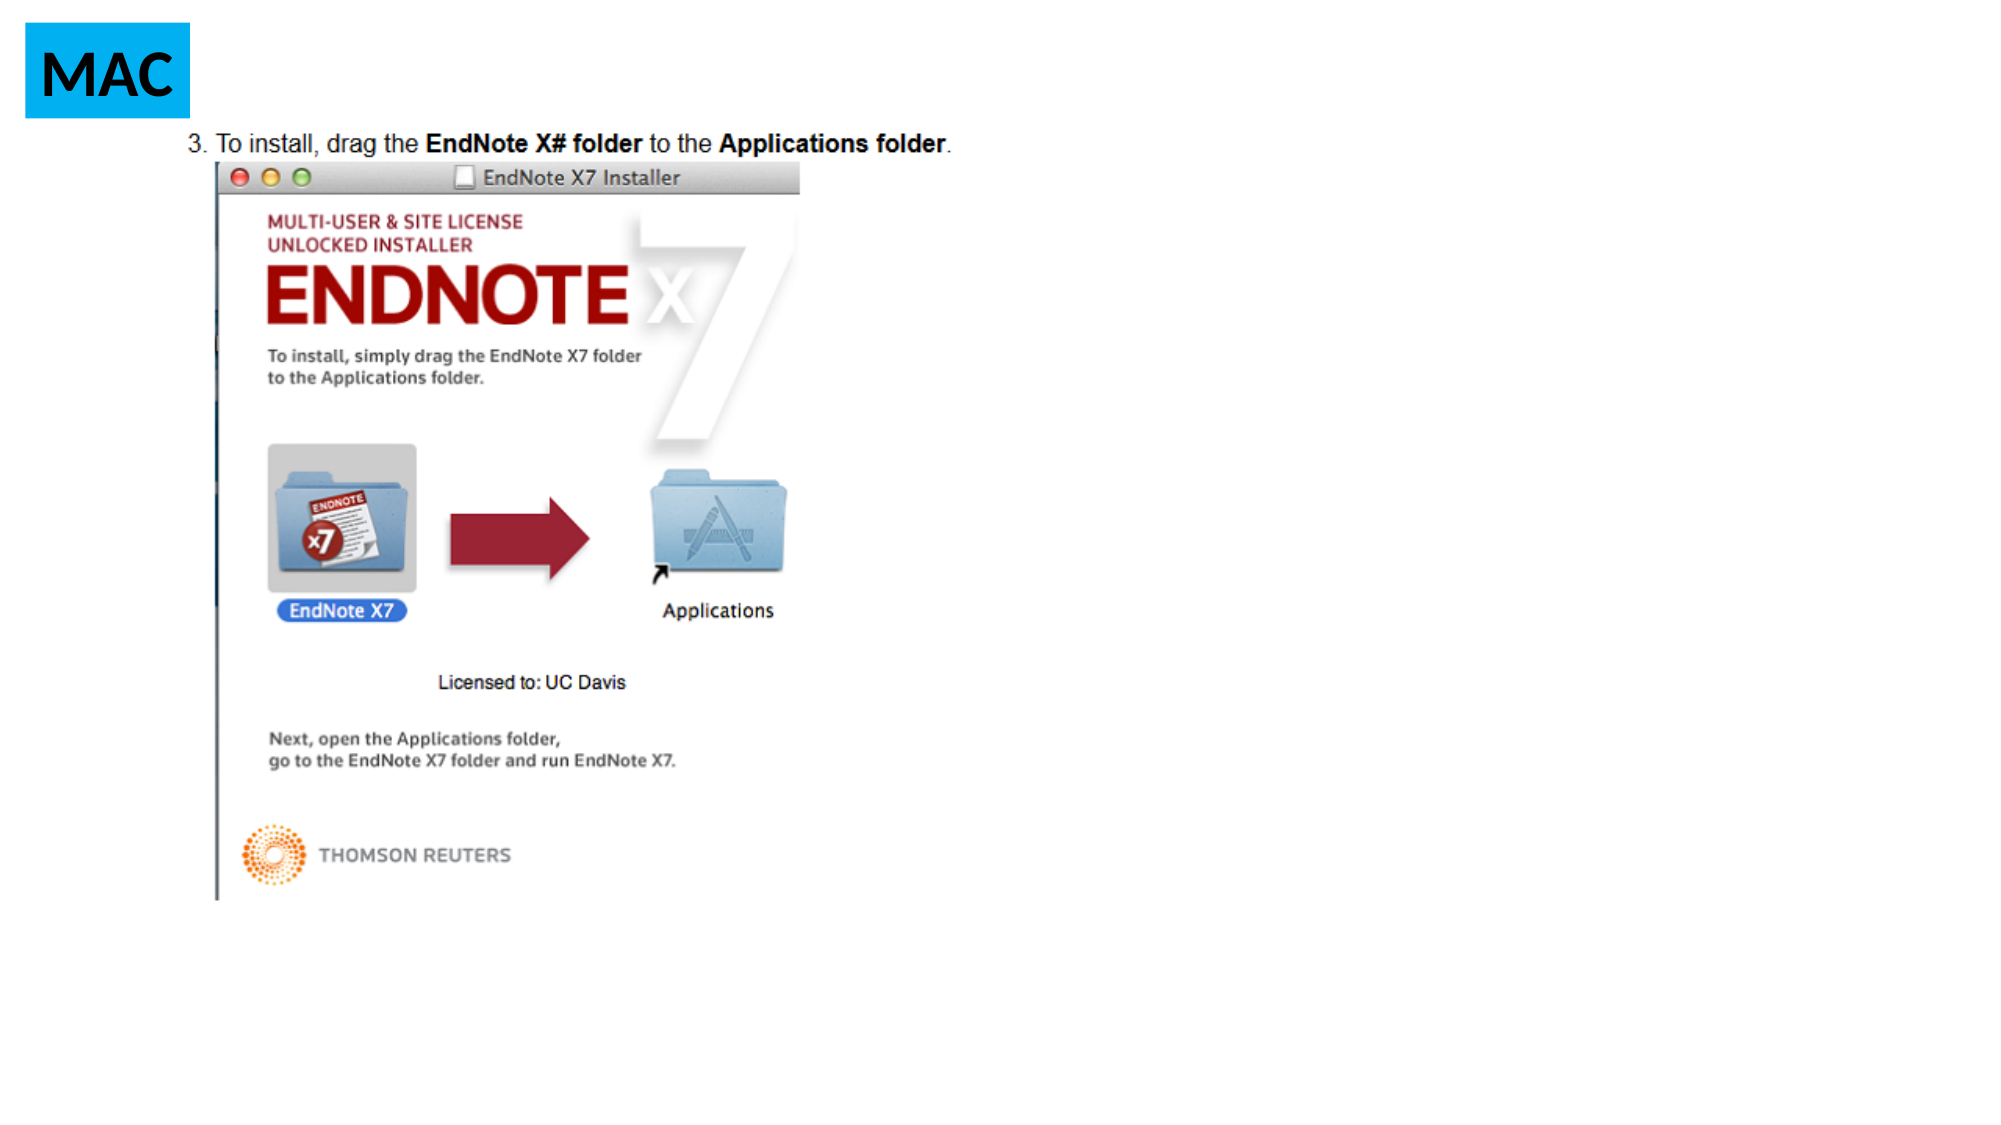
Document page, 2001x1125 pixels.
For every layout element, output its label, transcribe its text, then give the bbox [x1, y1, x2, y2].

text_box MAC [25, 22, 190, 119]
picture [147, 90, 170, 95]
picture [122, 90, 1360, 932]
